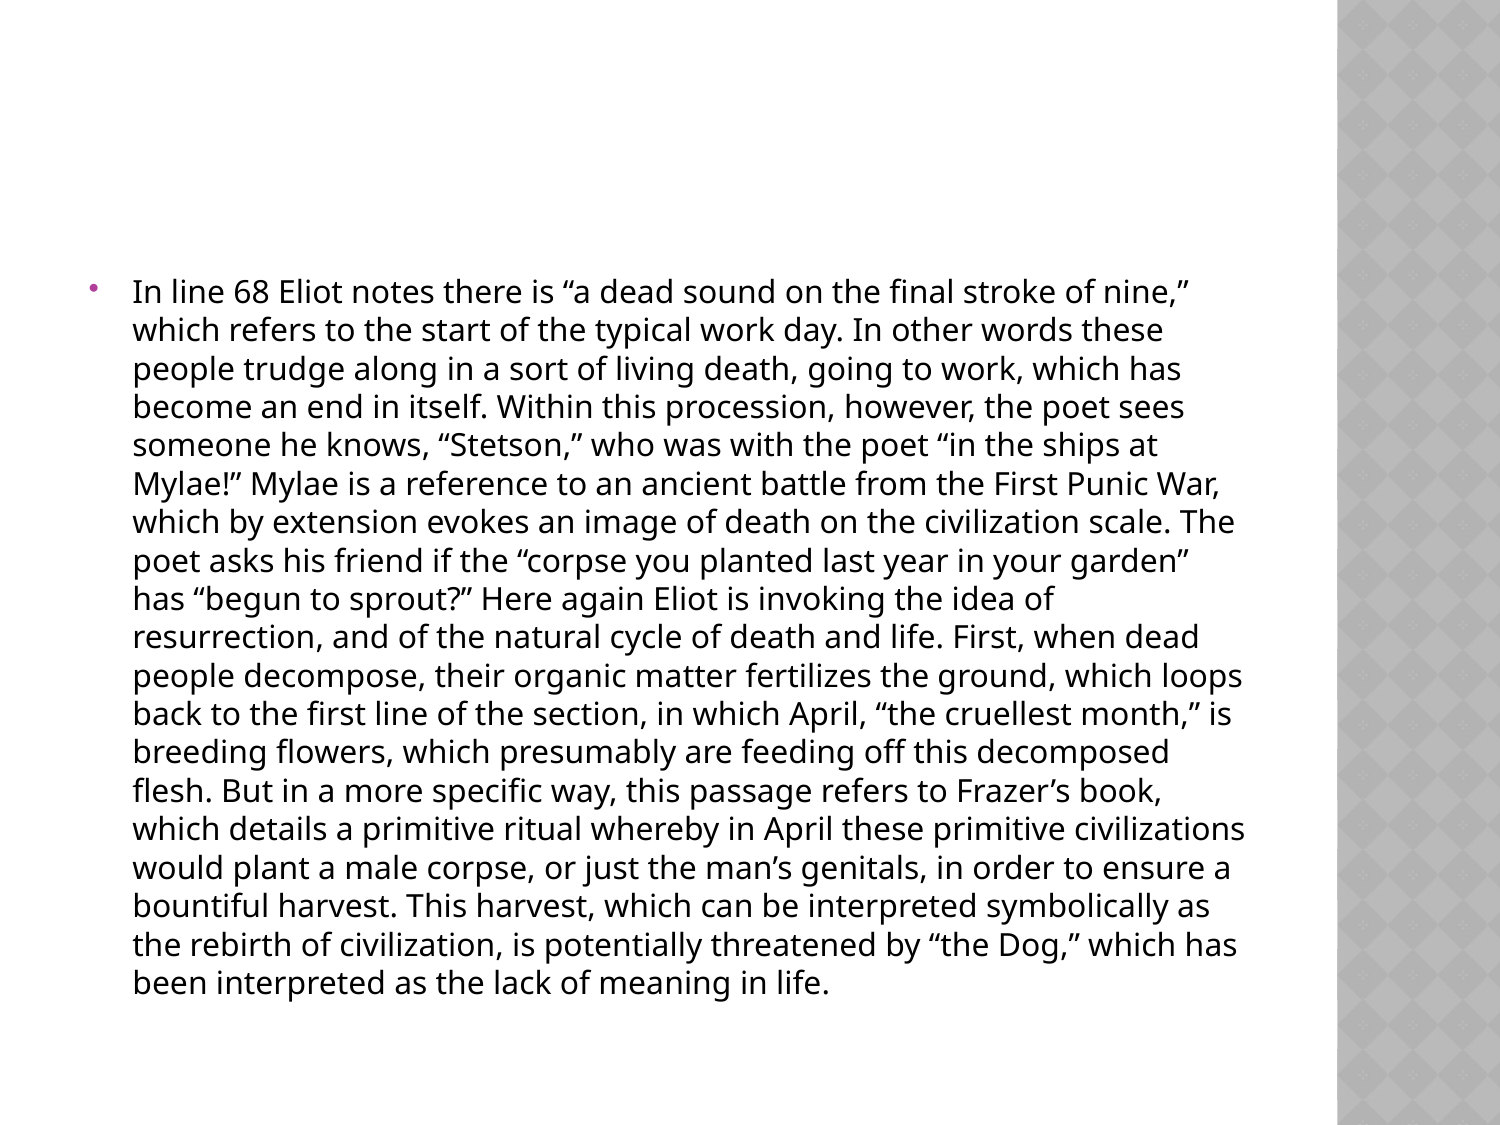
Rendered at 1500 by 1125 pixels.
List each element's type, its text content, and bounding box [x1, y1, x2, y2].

list In line 68 Eliot notes there is “a dead sound on the final stroke of nine,” which refers to the start of the typical work day. In other words these people trudge along in a sort of living death, going to work, which has become an end in itself. Within this procession, however, the poet sees someone he knows, “Stetson,” who was with the poet “in the ships at Mylae!” Mylae is a reference to an ancient battle from the First Punic War, which by extension evokes an image of death on the civilization scale. The poet asks his friend if the “corpse you planted last year in your garden” has “begun to sprout?” Here again Eliot is invoking the idea of resurrection, and of the natural cycle of death and life. First, when dead people decompose, their organic matter fertilizes the ground, which loops back to the first line of the section, in which April, “the cruellest month,” is breeding flowers, which presumably are feeding off this decomposed flesh. But in a more specific way, this passage refers to Frazer’s book, which details a primitive ritual whereby in April these primitive civilizations would plant a male corpse, or just the man’s genitals, in order to ensure a bountiful harvest. This harvest, which can be interpreted symbolically as the rebirth of civilization, is potentially threatened by “the Dog,” which has been interpreted as the lack of meaning in life. [75, 264, 1263, 1059]
